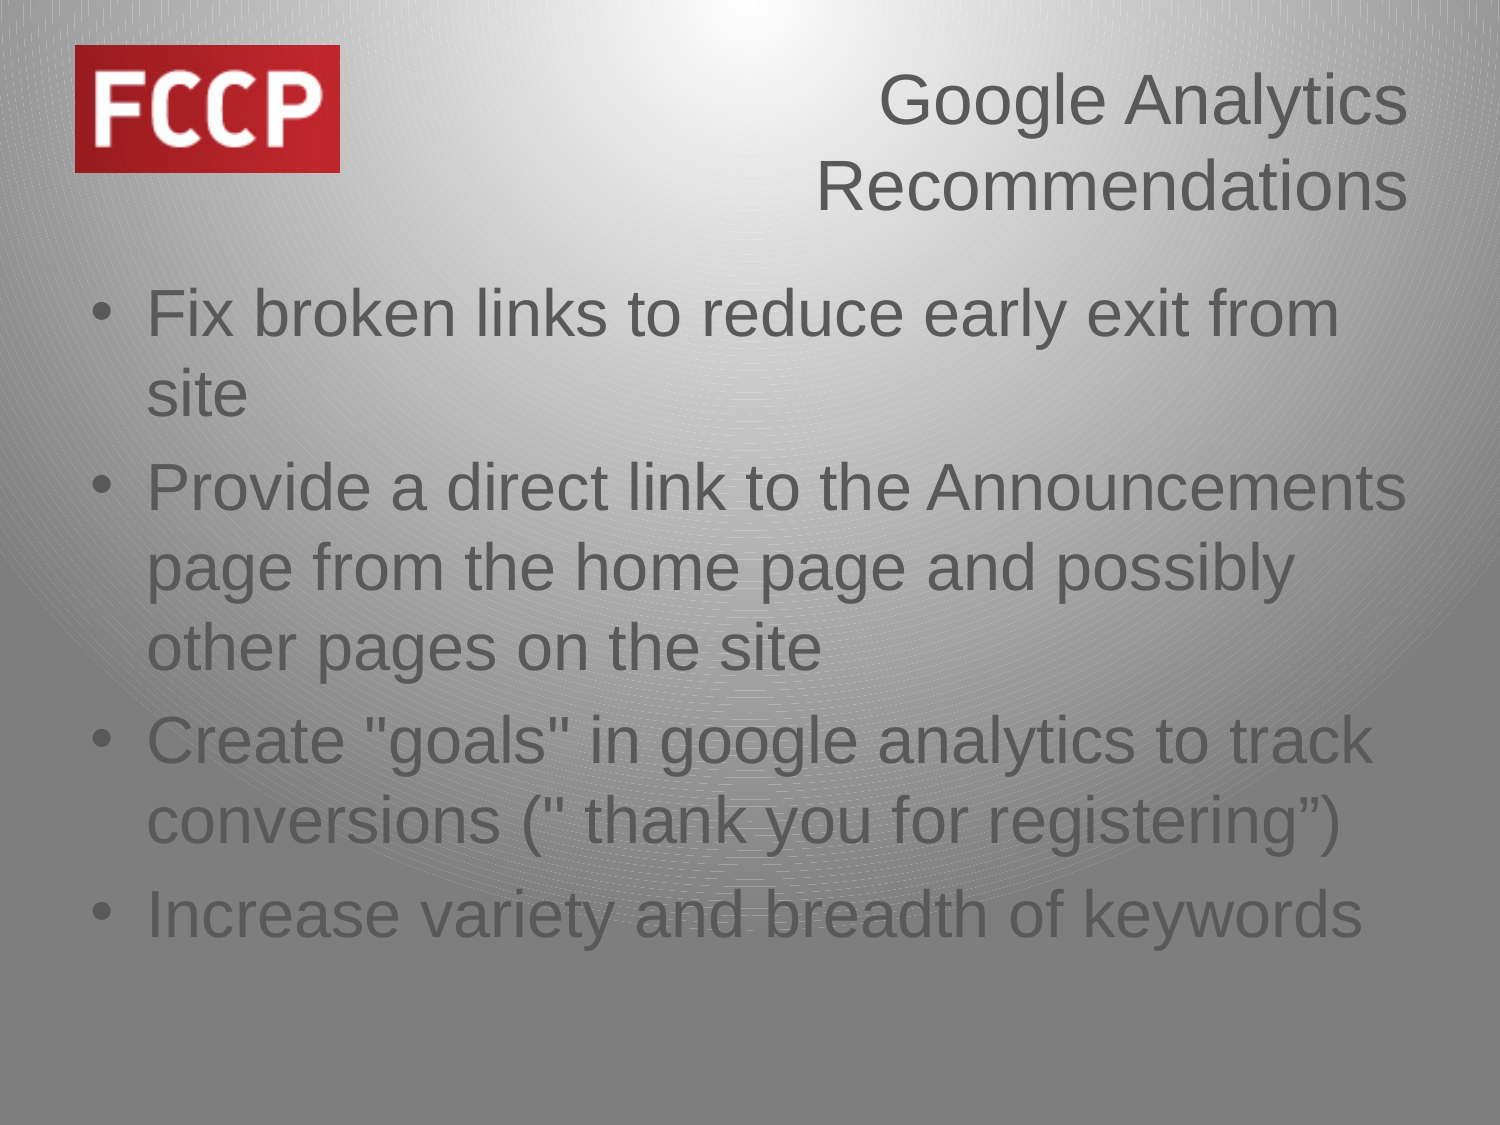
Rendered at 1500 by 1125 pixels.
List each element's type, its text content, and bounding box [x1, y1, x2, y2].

list Fix broken links to reduce early exit from site Provide a direct link to the Announcements page from the home page and possibly other pages on the site Create "goals" in google analytics to track conversions (" thank you for registering”) Increase variety and breadth of keywords [75, 262, 1425, 1005]
title Google Analytics Recommendations [75, 45, 1425, 233]
picture [74, 44, 340, 173]
